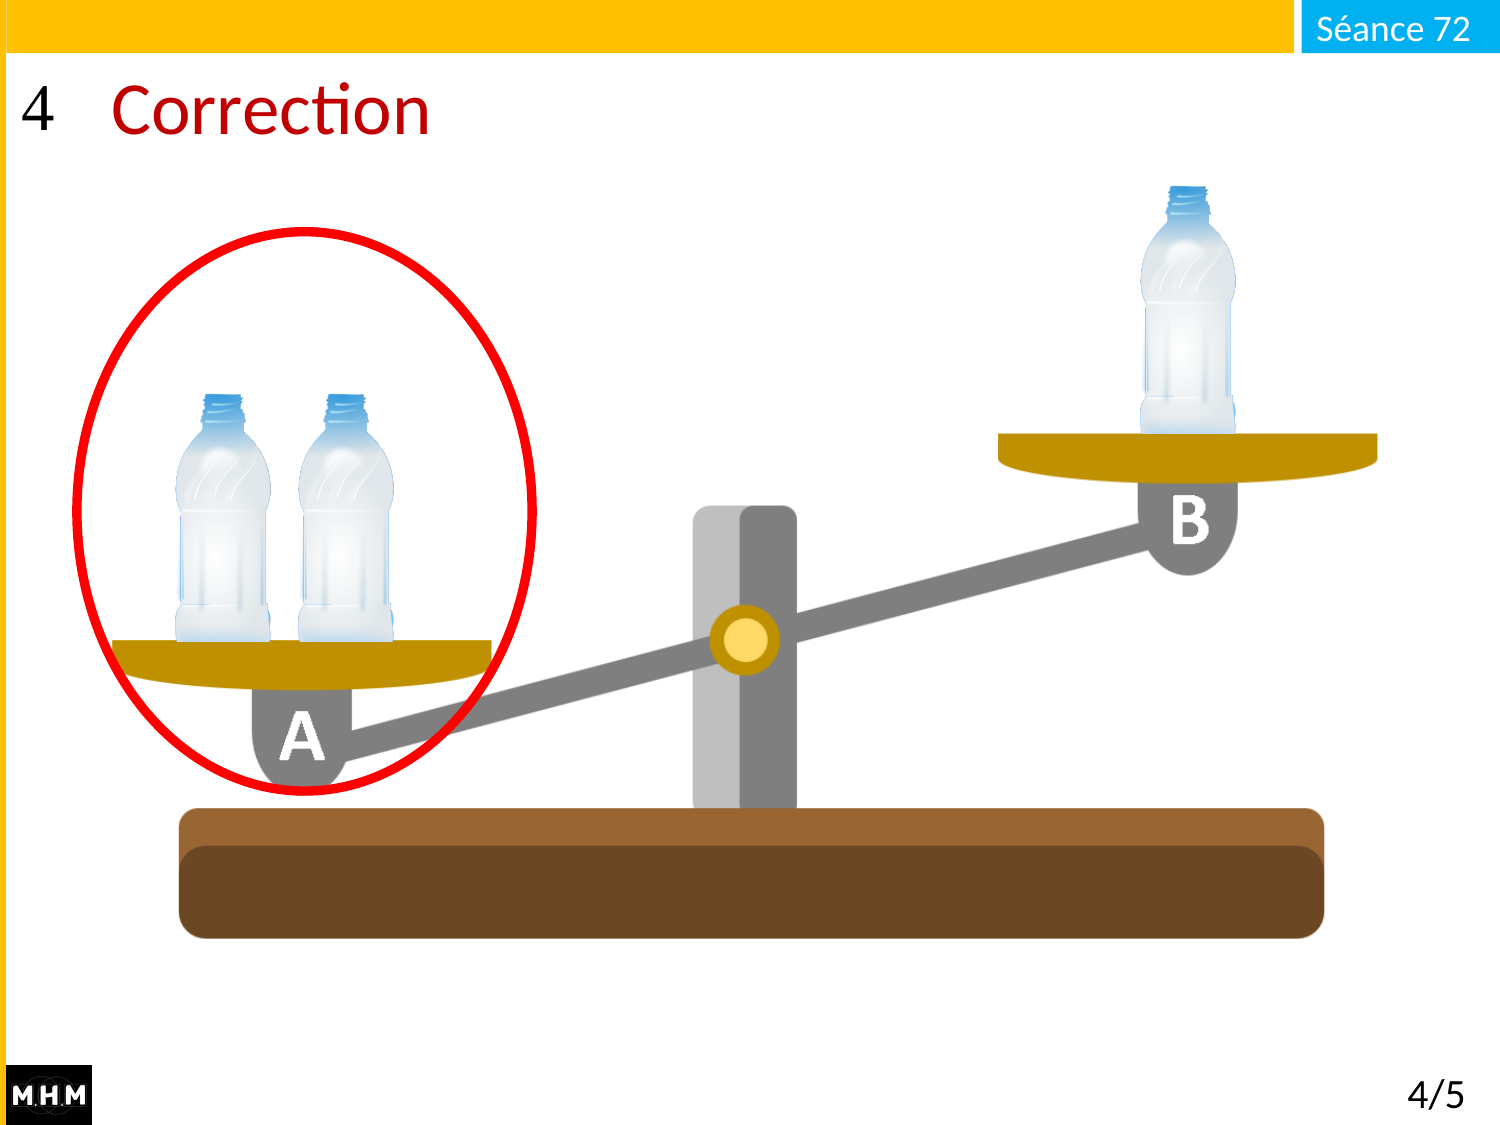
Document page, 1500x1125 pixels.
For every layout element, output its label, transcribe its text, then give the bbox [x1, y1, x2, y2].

text_box [102, 230, 513, 396]
text_box [102, 642, 109, 657]
list 4/5 [1373, 1064, 1500, 1125]
picture [6, 1065, 92, 1125]
picture [78, 171, 1391, 947]
title Correction [96, 60, 1391, 160]
